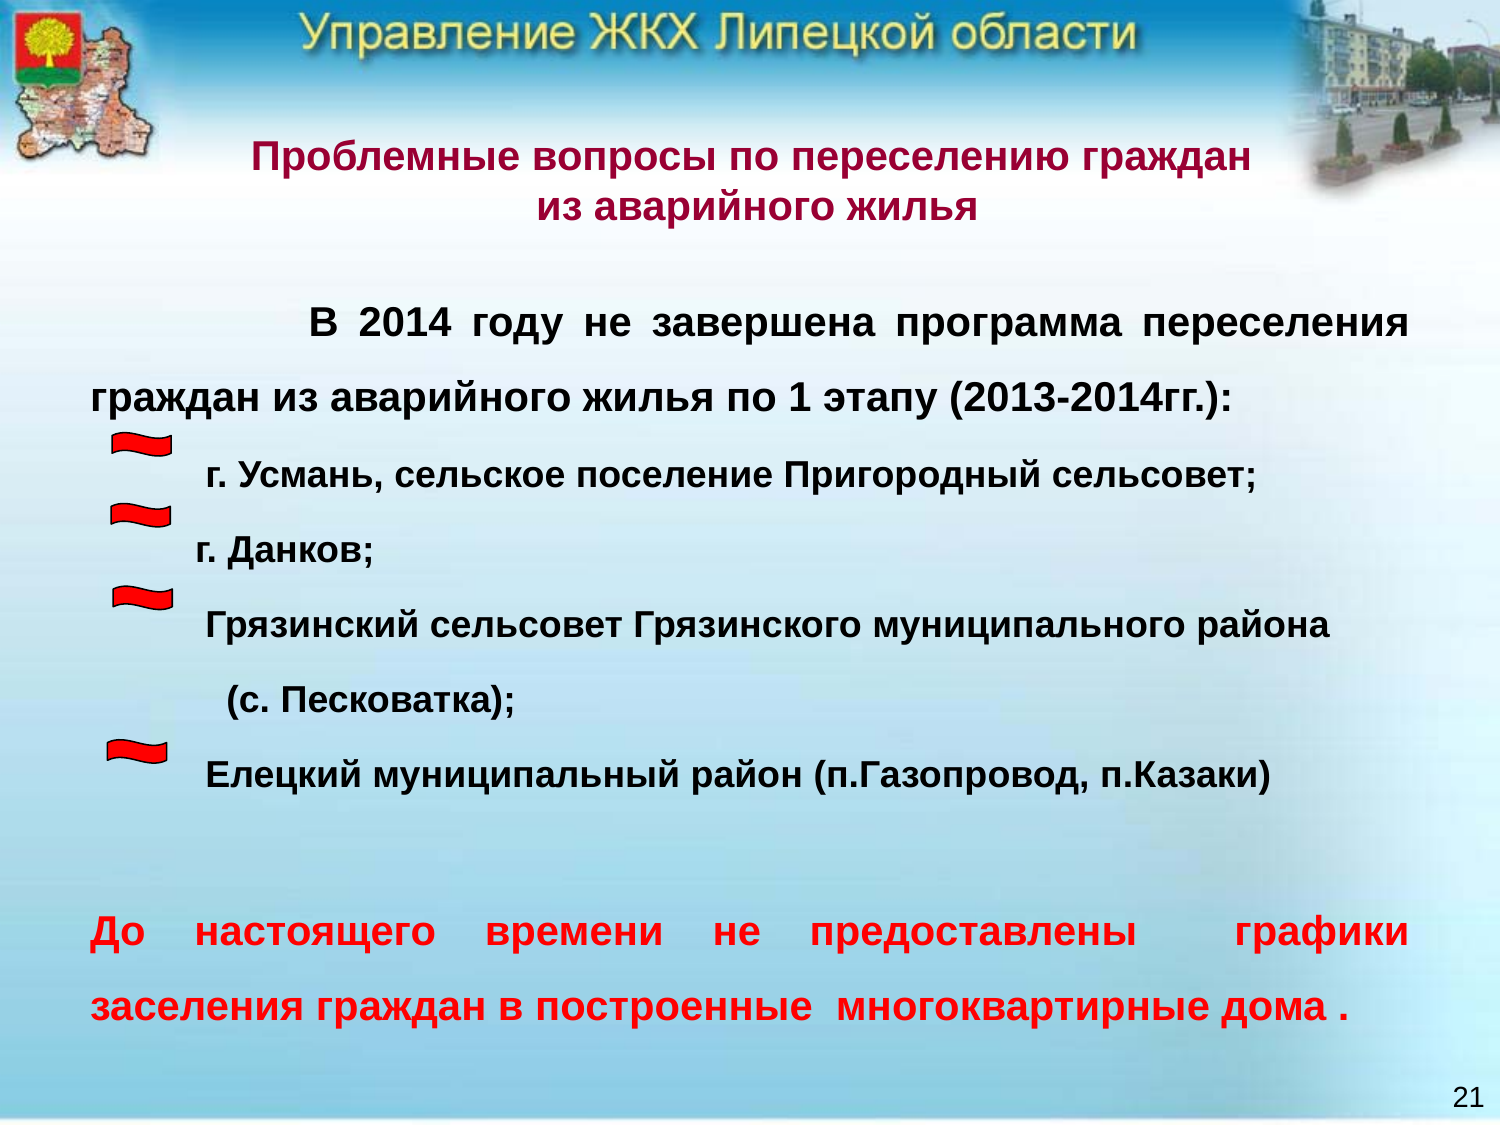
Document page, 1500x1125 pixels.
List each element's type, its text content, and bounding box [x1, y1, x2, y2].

title Проблемные вопросы по переселению граждан из аварийного жилья [76, 101, 1427, 256]
text_box [111, 503, 171, 527]
slide_number 21 [1149, 1070, 1500, 1125]
text_box [107, 739, 167, 764]
text_box [112, 432, 172, 456]
list В 2014 году не завершена программа переселения граждан из аварийного жилья по 1 этапу (2013-2014гг.): г. Усмань, сельское поселение Пригородный сельсовет; г. Данков; Грязинский сельсовет Грязинского муниципального района (с. Песковатка); Елецкий муниципальный район (п.Газопровод, п.Казаки) До настоящего времени не предоставлены графики заселения граждан в построенные многоквартирные дома . [75, 262, 1425, 1094]
text_box [113, 586, 173, 610]
picture [0, 0, 1500, 1125]
